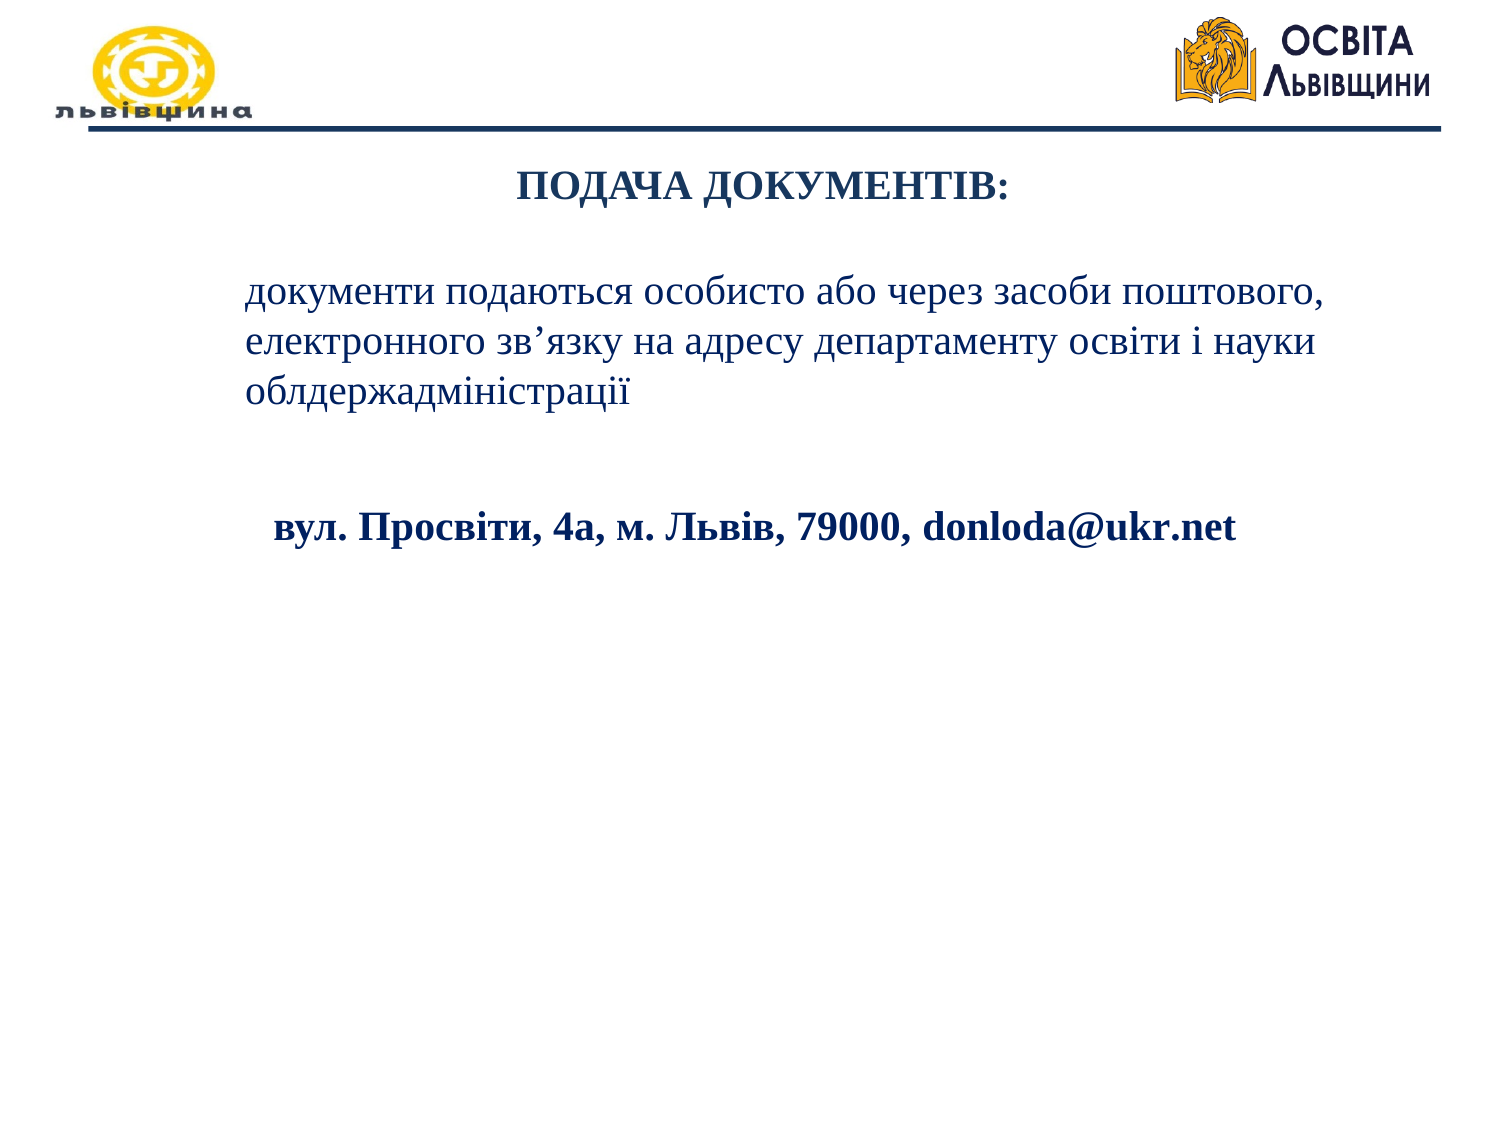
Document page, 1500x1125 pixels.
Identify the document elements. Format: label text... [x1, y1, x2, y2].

list документи подаються особисто або через засоби поштового, електронного зв’язку на адресу департаменту освіти і науки облдержадміністрації [230, 255, 1353, 426]
text_box [270, 126, 1442, 132]
title ПОДАЧА ДОКУМЕНТІВ: [88, 184, 1439, 232]
picture [1175, 17, 1442, 103]
picture [40, 0, 266, 165]
text_box вул. Просвіти, 4а, м. Львів, 79000, donloda@ukr.net [258, 491, 1352, 607]
